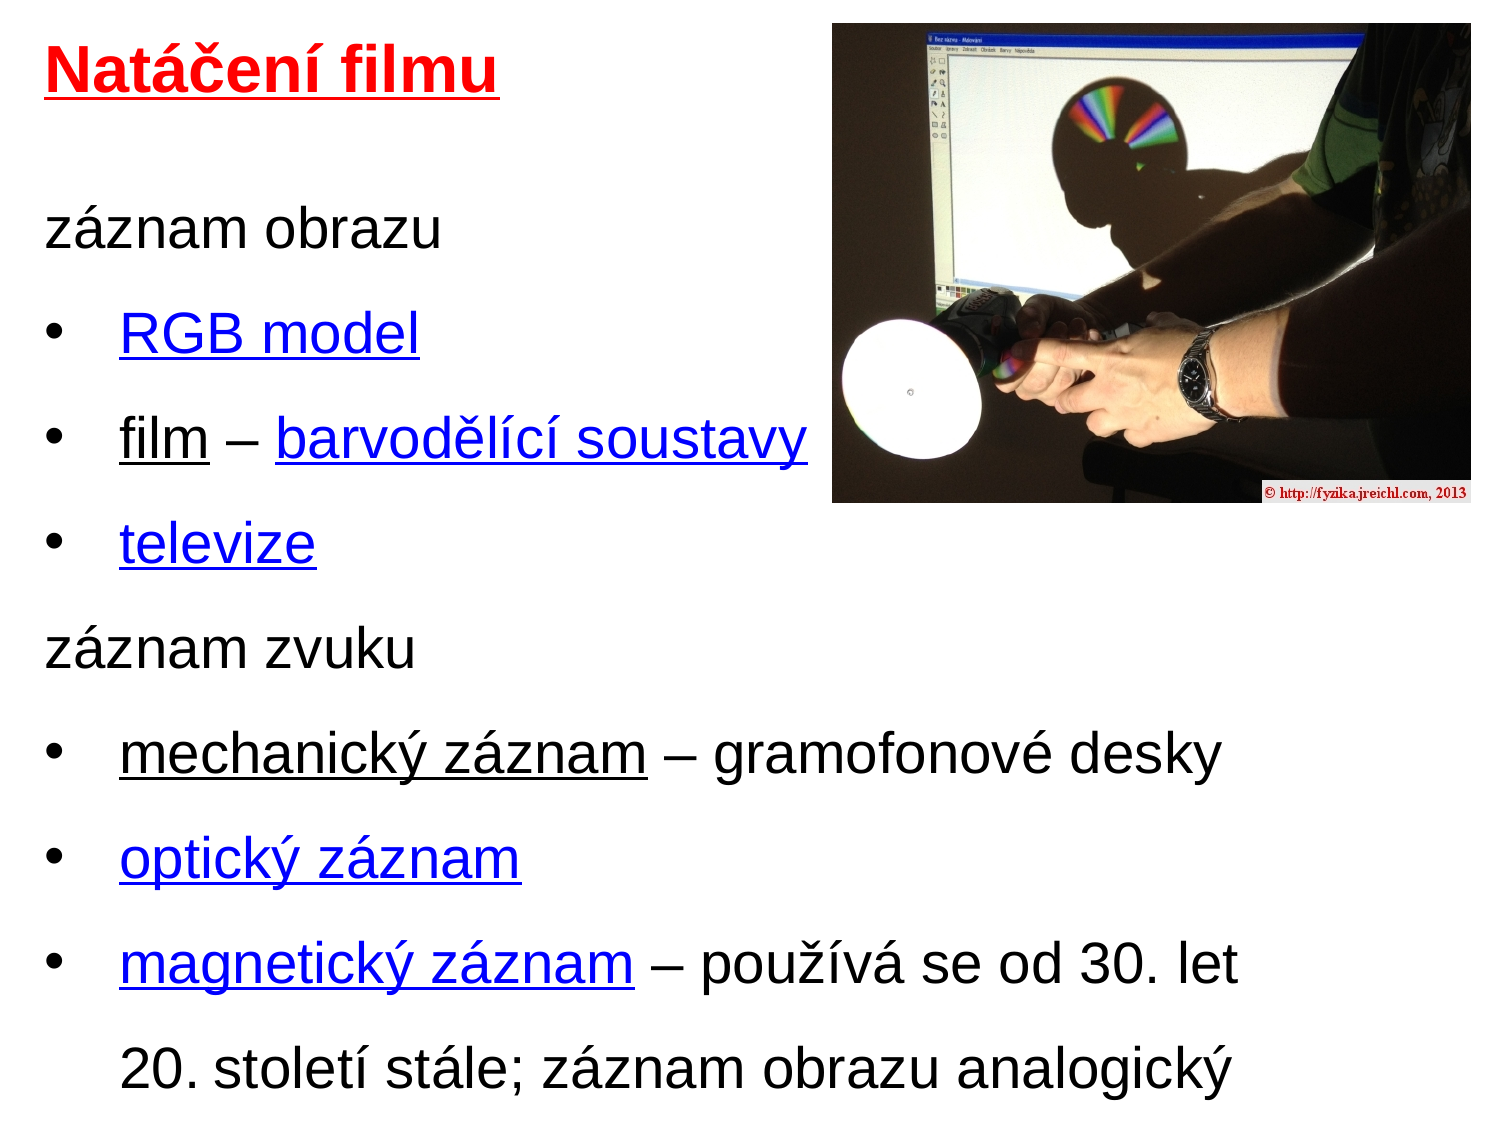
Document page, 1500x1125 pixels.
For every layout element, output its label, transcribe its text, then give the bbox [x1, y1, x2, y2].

text_box Natáčení filmu [29, 18, 1471, 114]
picture [832, 23, 1471, 503]
text_box záznam obrazu RGB model film – barvodělící soustavy televize záznam zvuku mechanický záznam – gramofonové desky optický záznam magnetický záznam – používá se od 30. let 20. století stále; záznam obrazu analogický [29, 148, 1471, 1108]
